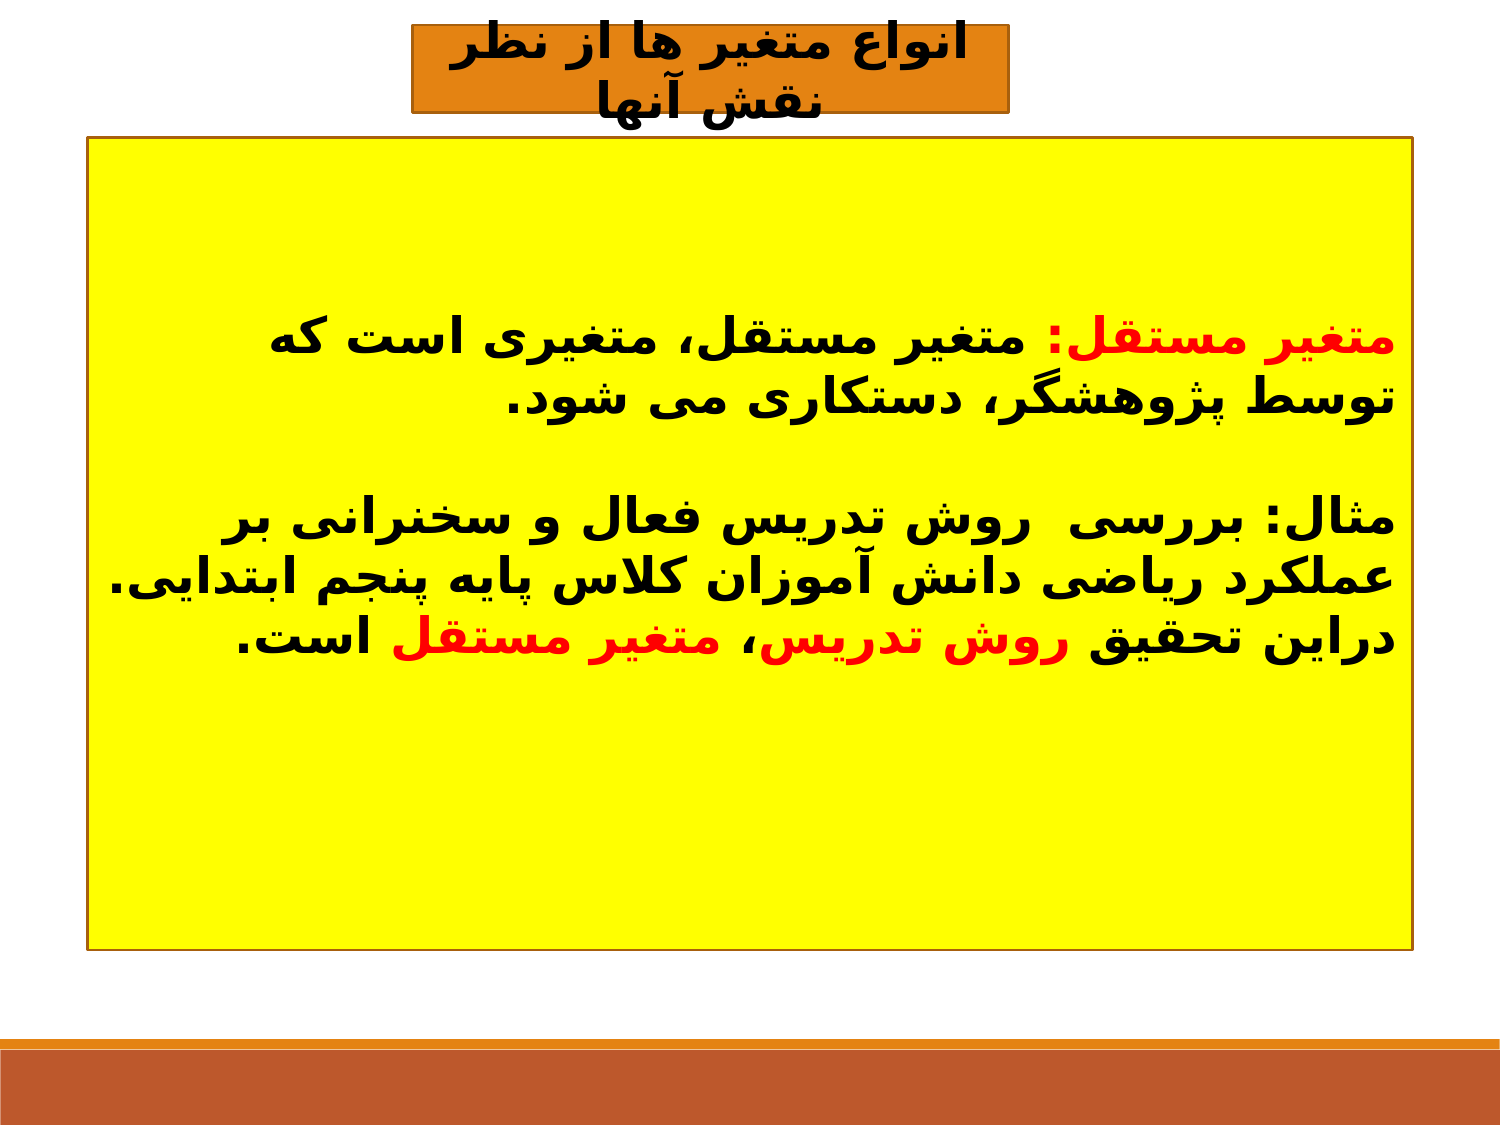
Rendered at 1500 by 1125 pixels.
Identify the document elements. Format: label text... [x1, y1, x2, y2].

text_box متغیر مستقل: متغیر مستقل، متغیری است که توسط پژوهشگر، دستکاری می شود. مثال: بررسی روش تدریس فعال و سخنرانی بر عملکرد ریاضی دانش آموزان کلاس پایه پنجم ابتدایی. دراین تحقیق روش تدریس، متغیر مستقل است. [86, 136, 1414, 951]
text_box انواع متغیر ها از نظر نقش آنها [411, 24, 1010, 114]
